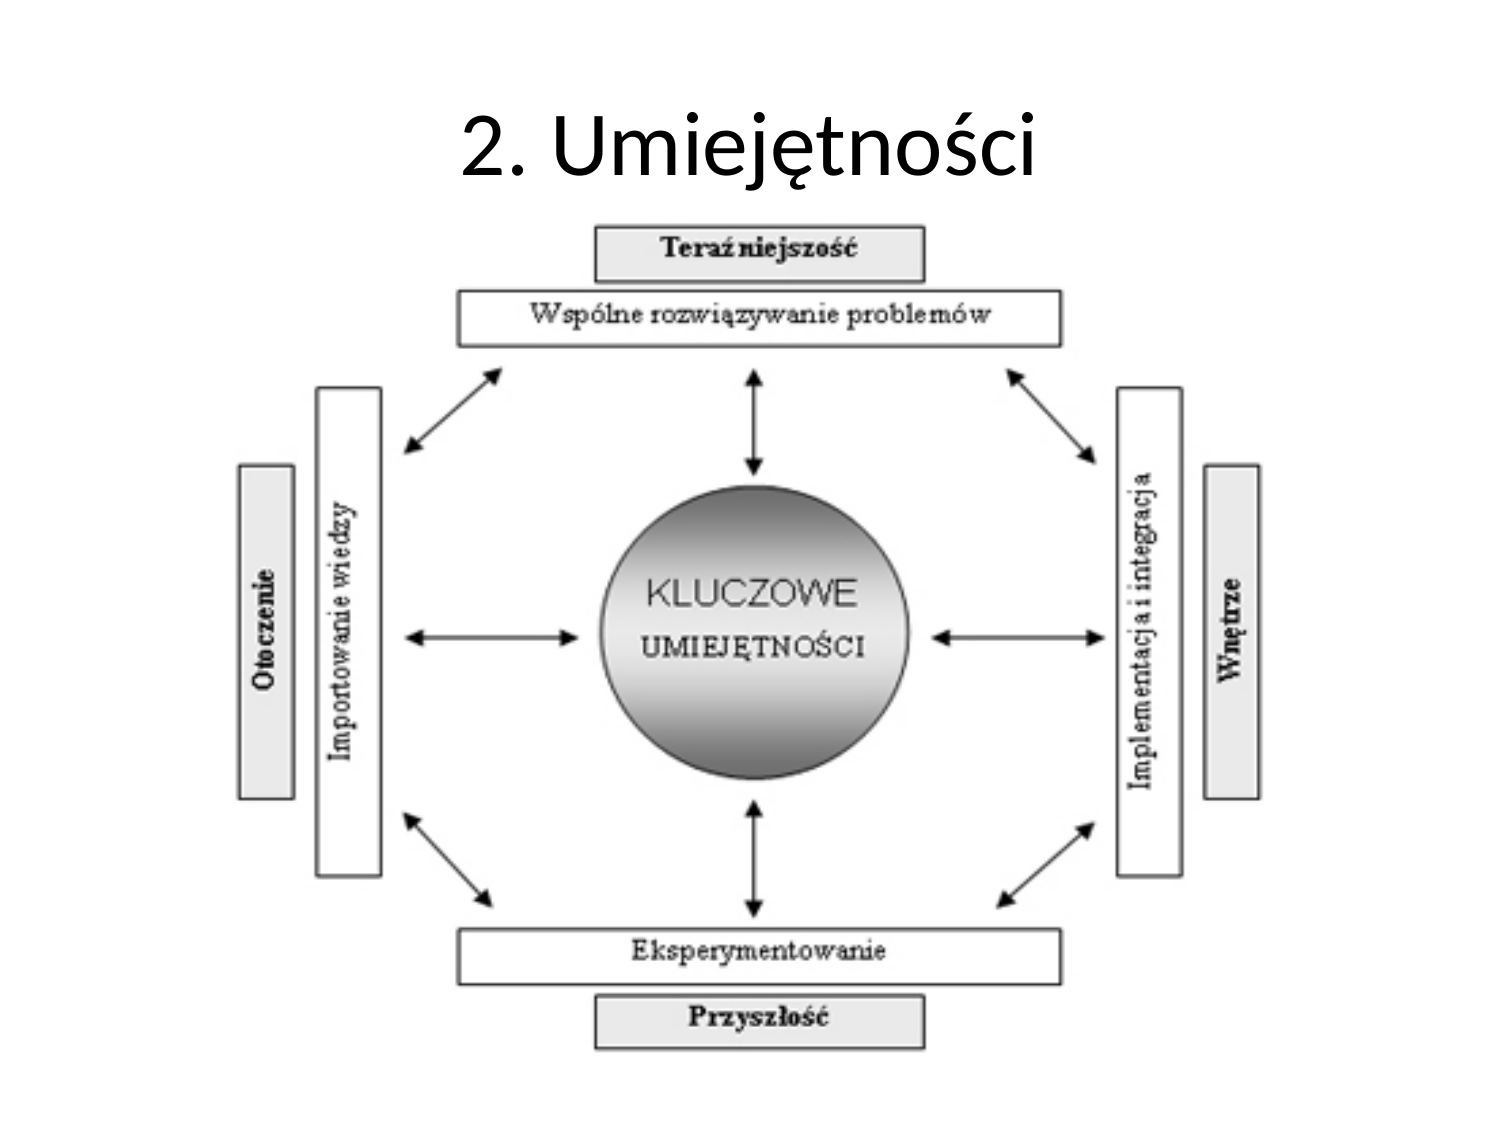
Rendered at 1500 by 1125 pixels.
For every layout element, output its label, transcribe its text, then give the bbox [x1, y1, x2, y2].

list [234, 222, 1266, 1055]
title 2. Umiejętności [75, 45, 1425, 233]
